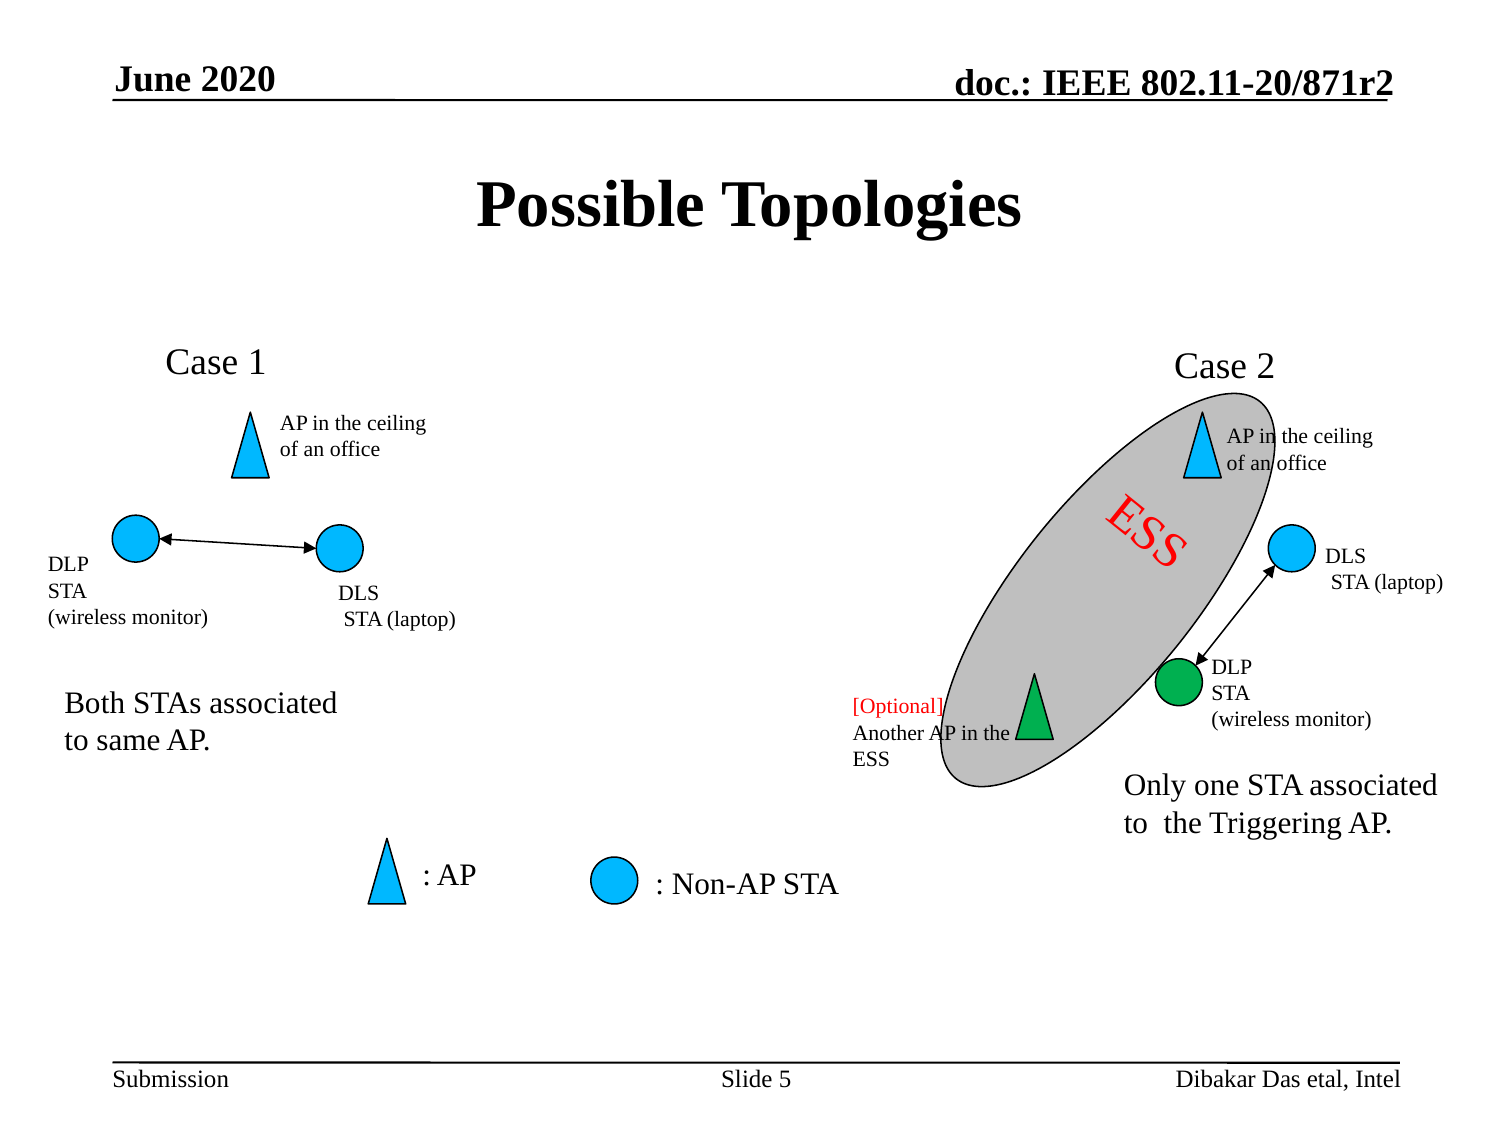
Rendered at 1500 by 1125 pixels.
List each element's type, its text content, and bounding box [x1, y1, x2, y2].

text_box ESS [951, 394, 1270, 773]
text_box AP in the ceiling of an office [265, 400, 448, 469]
text_box Only one STA associated to the Triggering AP. [1109, 757, 1454, 847]
title Possible Topologies [112, 112, 1388, 288]
text_box [231, 412, 270, 478]
text_box [112, 515, 160, 542]
text_box DLS STA (laptop) [323, 571, 477, 639]
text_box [158, 538, 317, 549]
footer Dibakar Das etal, Intel [878, 1061, 1402, 1093]
text_box [368, 838, 406, 904]
text_box : Non-AP STA [640, 855, 855, 909]
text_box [1195, 564, 1276, 666]
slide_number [114, 54, 423, 100]
text_box Case 2 [1159, 333, 1291, 394]
text_box [317, 524, 364, 571]
text_box [1155, 658, 1196, 706]
text_box Case 1 [150, 329, 282, 390]
slide_number Slide 5 [712, 1061, 800, 1123]
text_box DLP STA (wireless monitor) [33, 542, 230, 637]
text_box DLS STA (laptop) [1310, 534, 1464, 602]
text_box AP in the ceiling of an office [1211, 414, 1394, 482]
text_box [1183, 412, 1211, 478]
text_box Both STAs associated to same AP. [49, 674, 354, 765]
text_box [1268, 524, 1311, 572]
text_box ESS [955, 778, 1020, 787]
text_box [Optional] Another AP in the ESS [837, 684, 1031, 778]
text_box DLP STA (wireless monitor) [1196, 644, 1393, 739]
text_box [1031, 673, 1054, 740]
text_box : AP [407, 846, 492, 899]
text_box [590, 857, 638, 904]
